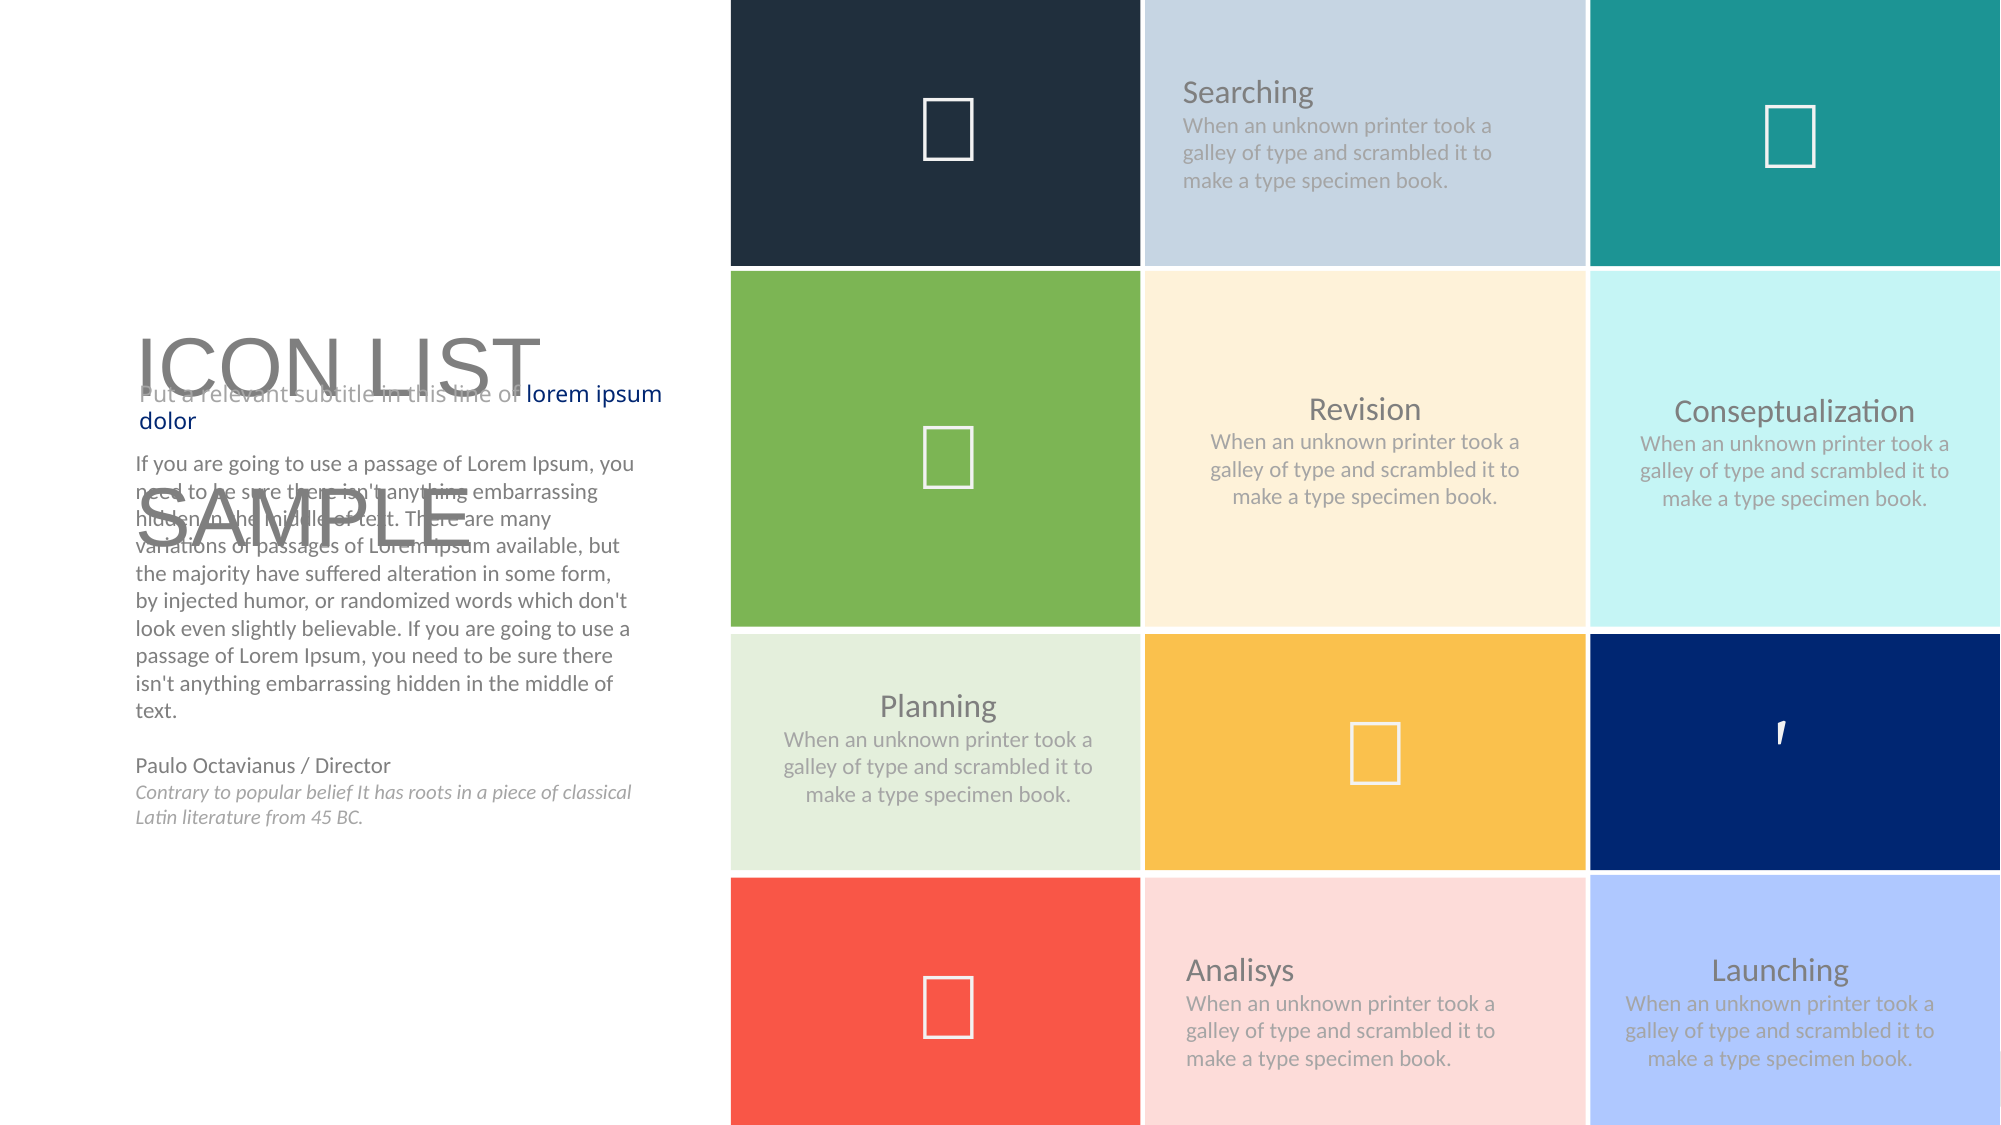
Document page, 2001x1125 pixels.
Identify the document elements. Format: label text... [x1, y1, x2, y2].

text_box  [1730, 691, 1860, 821]
text_box [1145, 634, 1586, 871]
text_box [730, 270, 1141, 627]
text_box If you are going to use a passage of Lorem Ipsum, you need to be sure there isn't anything embarrassing hidden in the middle of text. There are many variations of passages of Lorem Ipsum available, but the majority have suffered alteration in some form, by injected humor, or randomized words which don't look even slightly believable. If you are going to use a passage of Lorem Ipsum, you need to be sure there isn't anything embarrassing hidden in the middle of text. Paulo Octavianus / Director Contrary to popular belief It has roots in a piece of classical Latin literature from 45 BC. [120, 441, 660, 839]
text_box [1590, 0, 2000, 267]
text_box Launching When an unknown printer took a galley of type and scrambled it to make a type specimen book. [1586, 940, 1975, 1080]
text_box [730, 634, 1141, 871]
text_box ICON LIST SAMPLE [120, 256, 798, 411]
text_box [1590, 634, 2000, 871]
text_box [1145, 270, 1586, 627]
text_box Analisys When an unknown printer took a galley of type and scrambled it to make a type specimen book. [1171, 940, 1560, 1080]
text_box [1590, 270, 2000, 627]
text_box  [1733, 84, 1828, 179]
text_box [730, 877, 1141, 1125]
text_box Put a relevant subtitle in this line of lorem ipsum dolor [124, 375, 730, 439]
text_box  [891, 84, 986, 179]
text_box Revision When an unknown printer took a galley of type and scrambled it to make a type specimen book. [1171, 379, 1560, 519]
text_box [1590, 874, 2000, 1125]
text_box Conseptualization When an unknown printer took a galley of type and scrambled it to make a type specimen book. [1600, 381, 1990, 520]
text_box [1145, 877, 1586, 1125]
text_box Searching When an unknown printer took a galley of type and scrambled it to make a type specimen book. [1167, 63, 1557, 202]
text_box [730, 0, 1141, 266]
text_box  [891, 405, 986, 500]
text_box [1145, 0, 1586, 266]
text_box  [891, 962, 986, 1057]
text_box Planning When an unknown printer took a galley of type and scrambled it to make a type specimen book. [744, 676, 1133, 821]
text_box  [1318, 708, 1413, 804]
